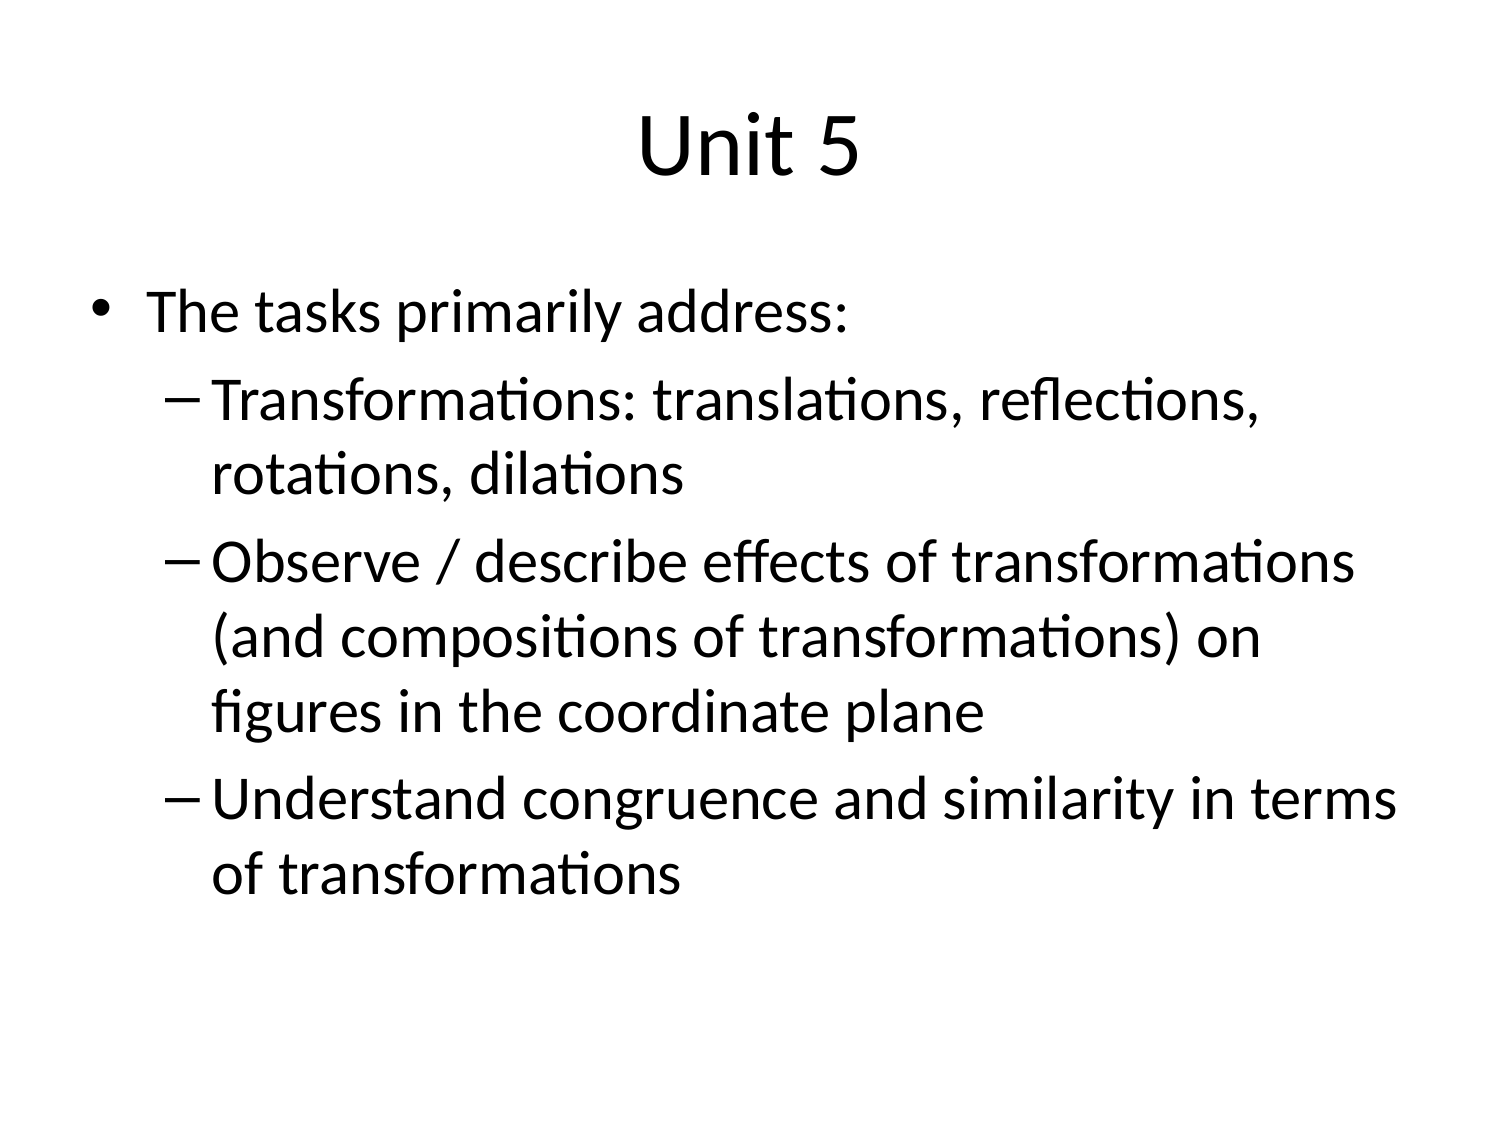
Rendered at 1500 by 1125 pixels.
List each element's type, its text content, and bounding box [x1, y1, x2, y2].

title Unit 5 [75, 45, 1425, 233]
list The tasks primarily address: Transformations: translations, reflections, rotations, dilations Observe / describe effects of transformations (and compositions of transformations) on figures in the coordinate plane Understand congruence and similarity in terms of transformations [75, 262, 1425, 1005]
